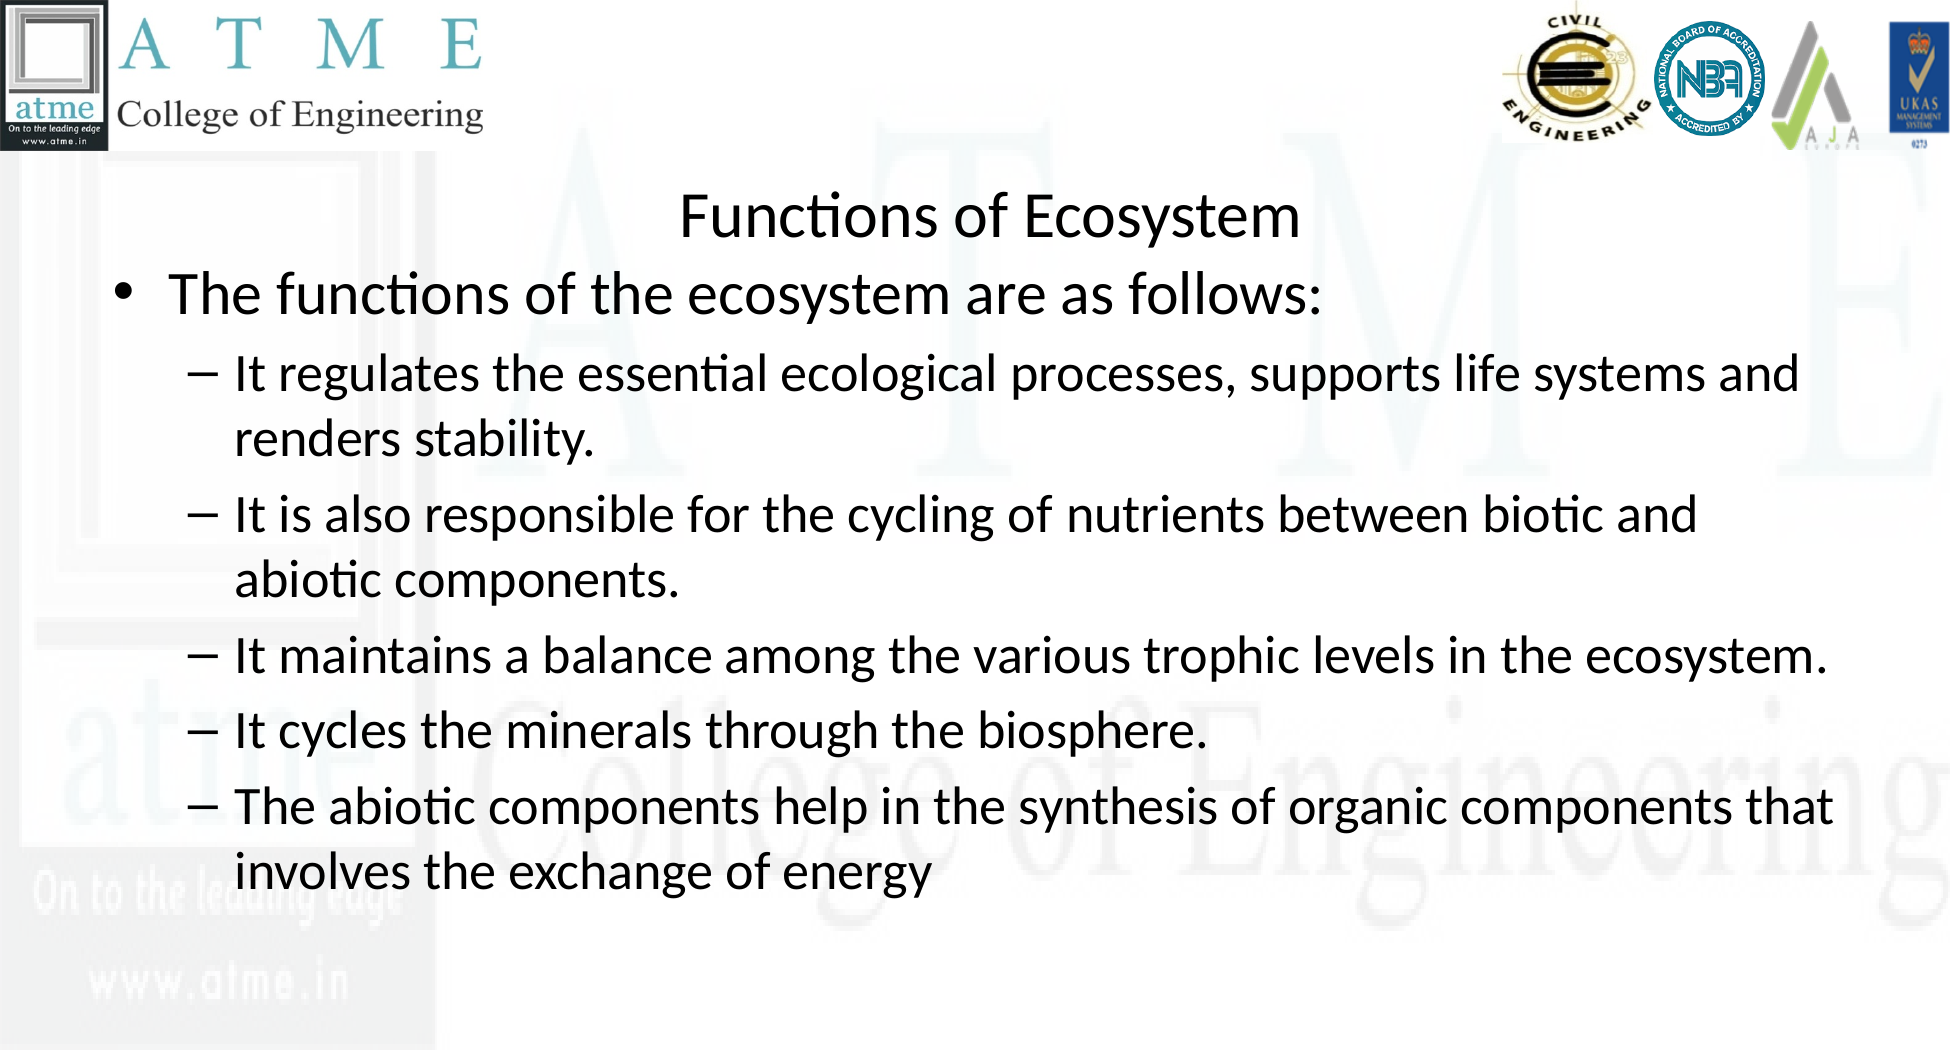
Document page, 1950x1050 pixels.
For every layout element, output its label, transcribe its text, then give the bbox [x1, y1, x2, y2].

picture [1771, 20, 1950, 151]
picture [1654, 20, 1751, 137]
picture [1713, 82, 1766, 137]
picture [1719, 124, 1725, 131]
picture [1741, 109, 1746, 120]
title Functions of Ecosystem [113, 163, 1869, 339]
picture [1725, 29, 1731, 36]
picture [1502, 0, 1653, 144]
picture [0, 0, 483, 151]
picture [1753, 88, 1759, 95]
picture [1713, 20, 1766, 76]
list The functions of the ecosystem are as follows: It regulates the essential ecological processes, supports life systems and renders stability. It is also responsible for the cycling of nutrients between biotic and abiotic components. It maintains a balance among the various trophic levels in the ecosystem. It cycles the minerals through the biosphere. The abiotic components help in the synthesis of organic components that involves the exchange of energy [97, 245, 1853, 938]
picture [1749, 96, 1754, 104]
